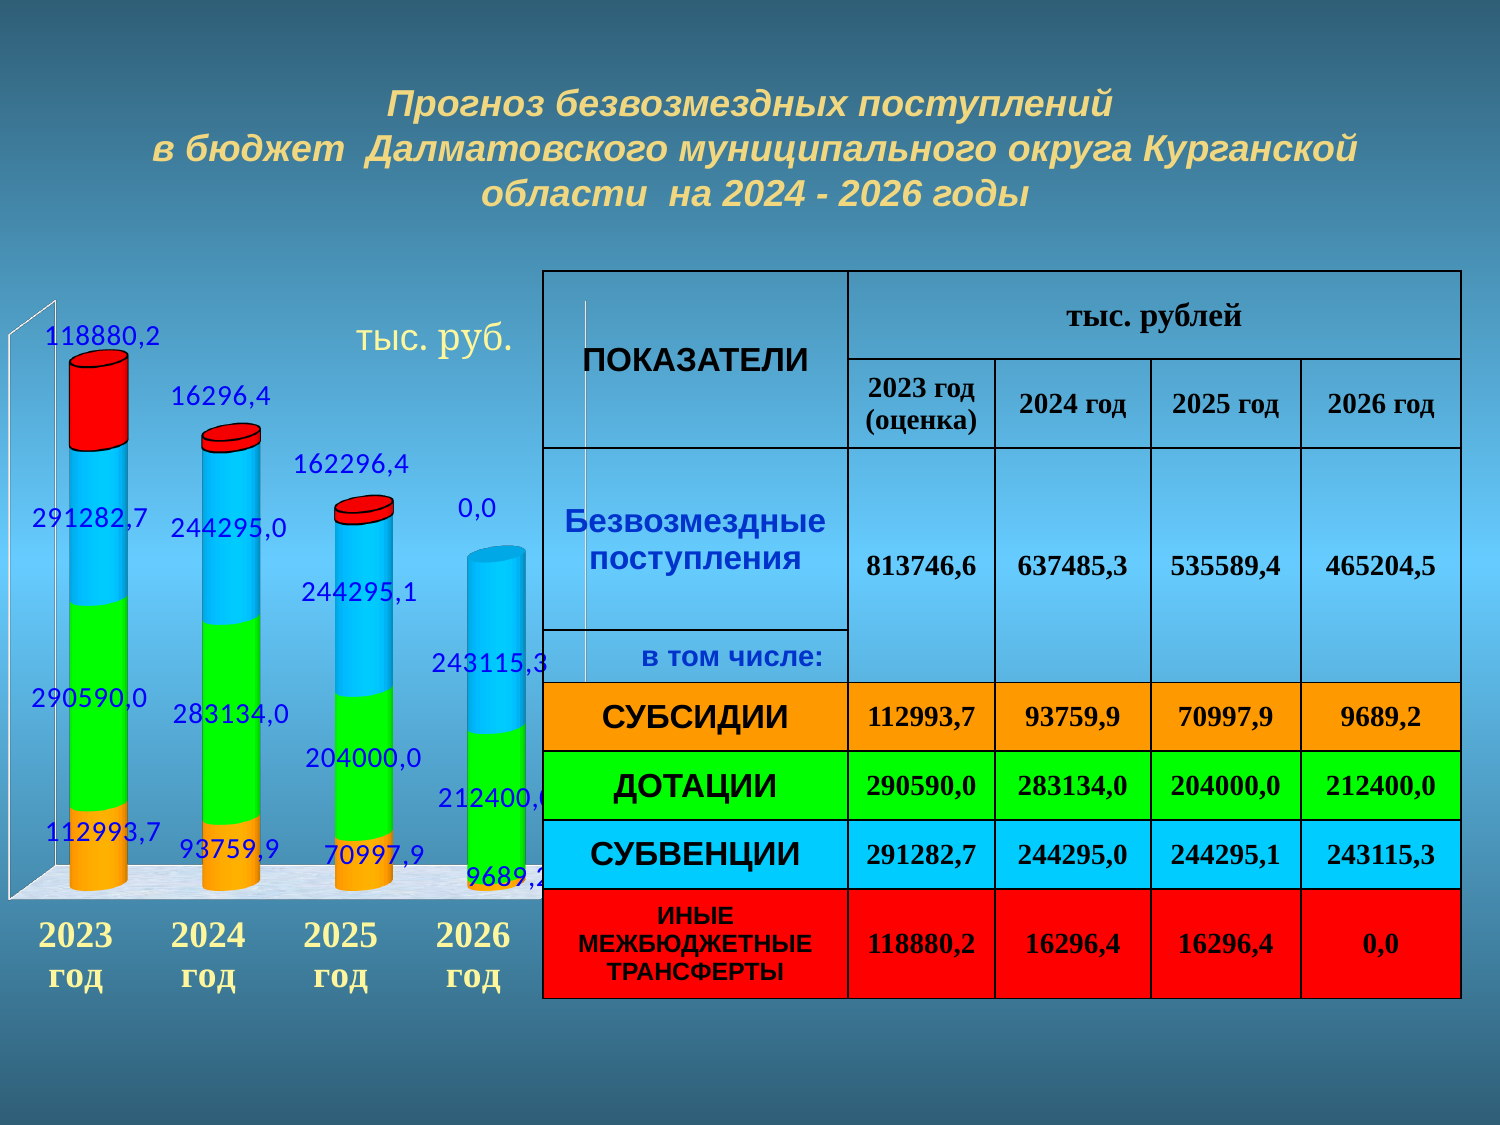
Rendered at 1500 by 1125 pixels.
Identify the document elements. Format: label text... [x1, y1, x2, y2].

table_cell 2023 год (оценка) [849, 360, 994, 447]
table_cell 212400,0 [1302, 752, 1460, 819]
table_cell 16296,4 [1152, 890, 1300, 998]
table_cell 244295,1 [1152, 821, 1300, 888]
table_cell 813746,6 [849, 449, 994, 682]
table_header тыс. рублей [849, 272, 1460, 358]
chart [10, 270, 633, 1028]
table_cell 291282,7 [849, 821, 994, 888]
table_cell 9689,2 [1302, 683, 1460, 750]
table_cell 204000,0 [1152, 752, 1300, 819]
table_cell 637485,3 [996, 449, 1150, 682]
table_cell 118880,2 [849, 890, 994, 998]
table_cell 2025 год [1152, 360, 1300, 447]
table_cell 243115,3 [1302, 821, 1460, 888]
table_header ПОКАЗАТЕЛИ [640, 272, 847, 447]
table_cell ДОТАЦИИ [642, 752, 847, 819]
table_cell 290590,0 [849, 752, 994, 819]
table_cell 16296,4 [996, 890, 1150, 998]
table_cell 112993,7 [849, 683, 994, 750]
table_cell 0,0 [1302, 890, 1460, 998]
table_cell 2024 год [996, 360, 1150, 447]
table_cell СУБСИДИИ [642, 683, 847, 750]
table_cell в том числе: [642, 631, 847, 682]
table_cell 2026 год [1302, 360, 1460, 447]
table_cell 465204,5 [1302, 449, 1460, 682]
table_cell СУБВЕНЦИИ [642, 821, 847, 888]
table_cell ИНЫЕ МЕЖБЮДЖЕТНЫЕ ТРАНСФЕРТЫ [642, 890, 847, 998]
table_cell 535589,4 [1152, 449, 1300, 682]
table_cell 70997,9 [1152, 683, 1300, 750]
table_cell 244295,0 [996, 821, 1150, 888]
text_box Прогноз безвозмездных поступлений в бюджет Далматовского муниципального округа Курганской области на 2024 - 2026 годы [96, 71, 1416, 221]
table_cell Безвозмездные поступления [642, 449, 847, 629]
table_cell 93759,9 [996, 683, 1150, 750]
table_cell 283134,0 [996, 752, 1150, 819]
